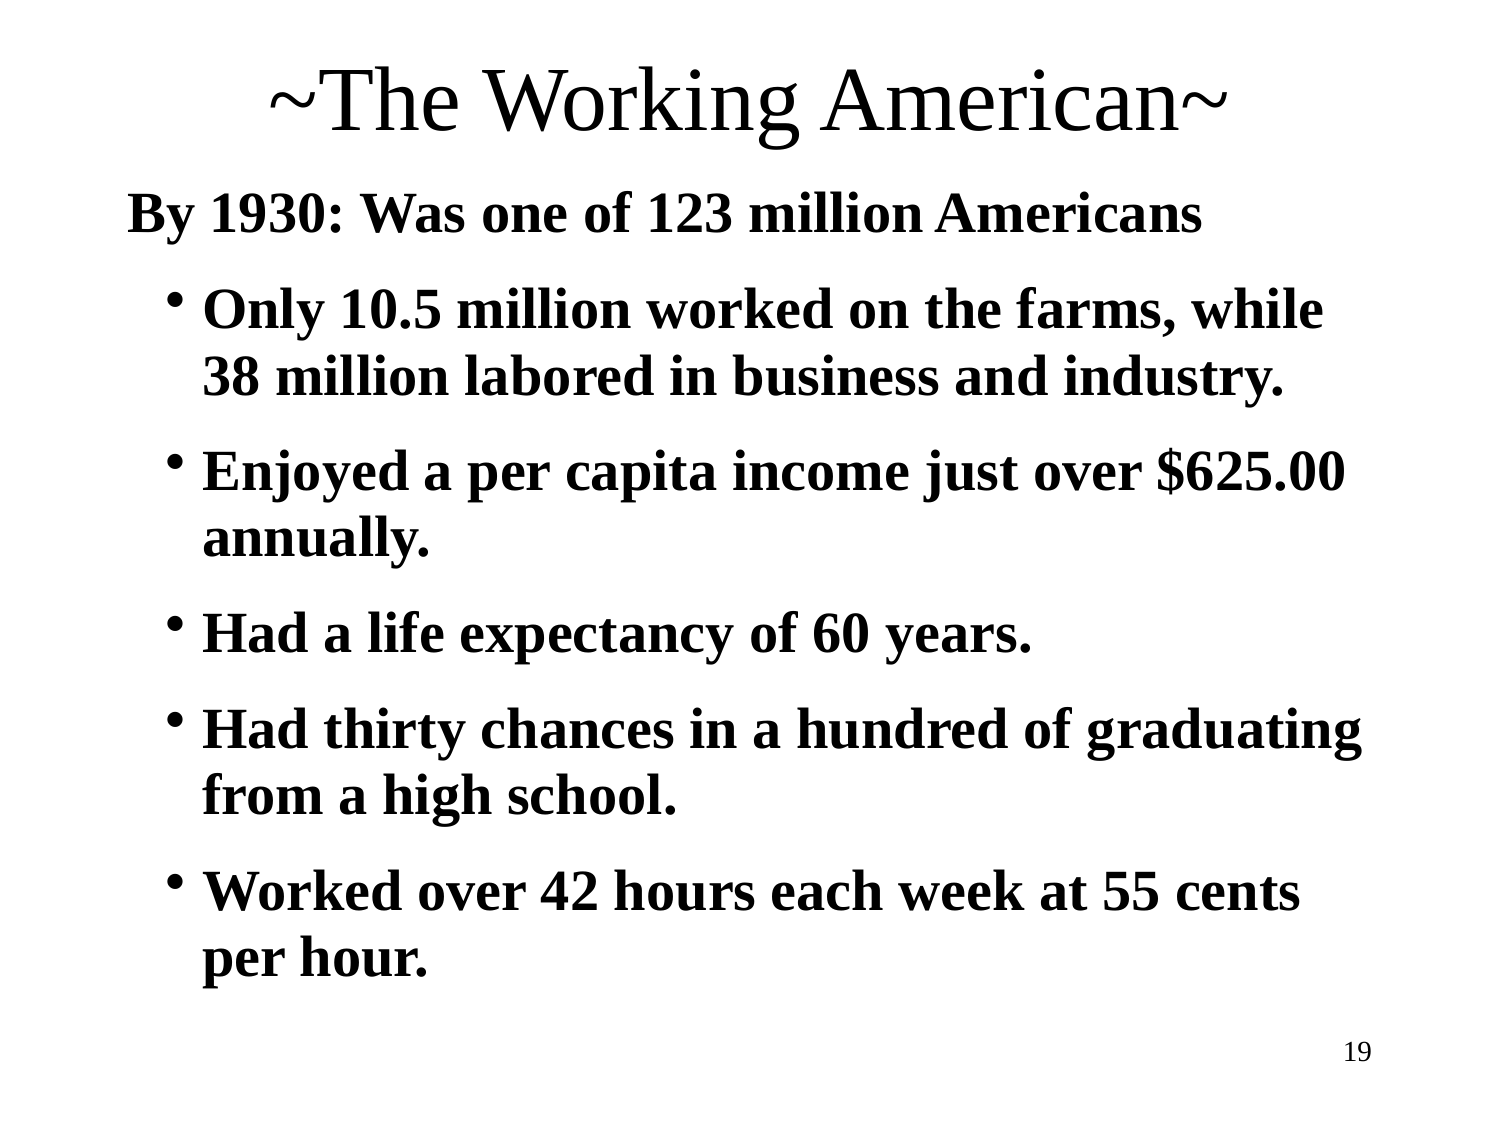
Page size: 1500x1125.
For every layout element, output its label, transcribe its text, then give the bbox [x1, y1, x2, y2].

text_box By 1930: Was one of 123 million Americans Only 10.5 million worked on the farms, while 38 million labored in business and industry. Enjoyed a per capita income just over $625.00 annually. Had a life expectancy of 60 years. Had thirty chances in a hundred of graduating from a high school. Worked over 42 hours each week at 55 cents per hour. [112, 188, 1388, 998]
title ~The Working American~ [112, 0, 1388, 188]
slide_number 19 [1074, 1025, 1388, 1100]
text_box [124, 162, 1400, 248]
